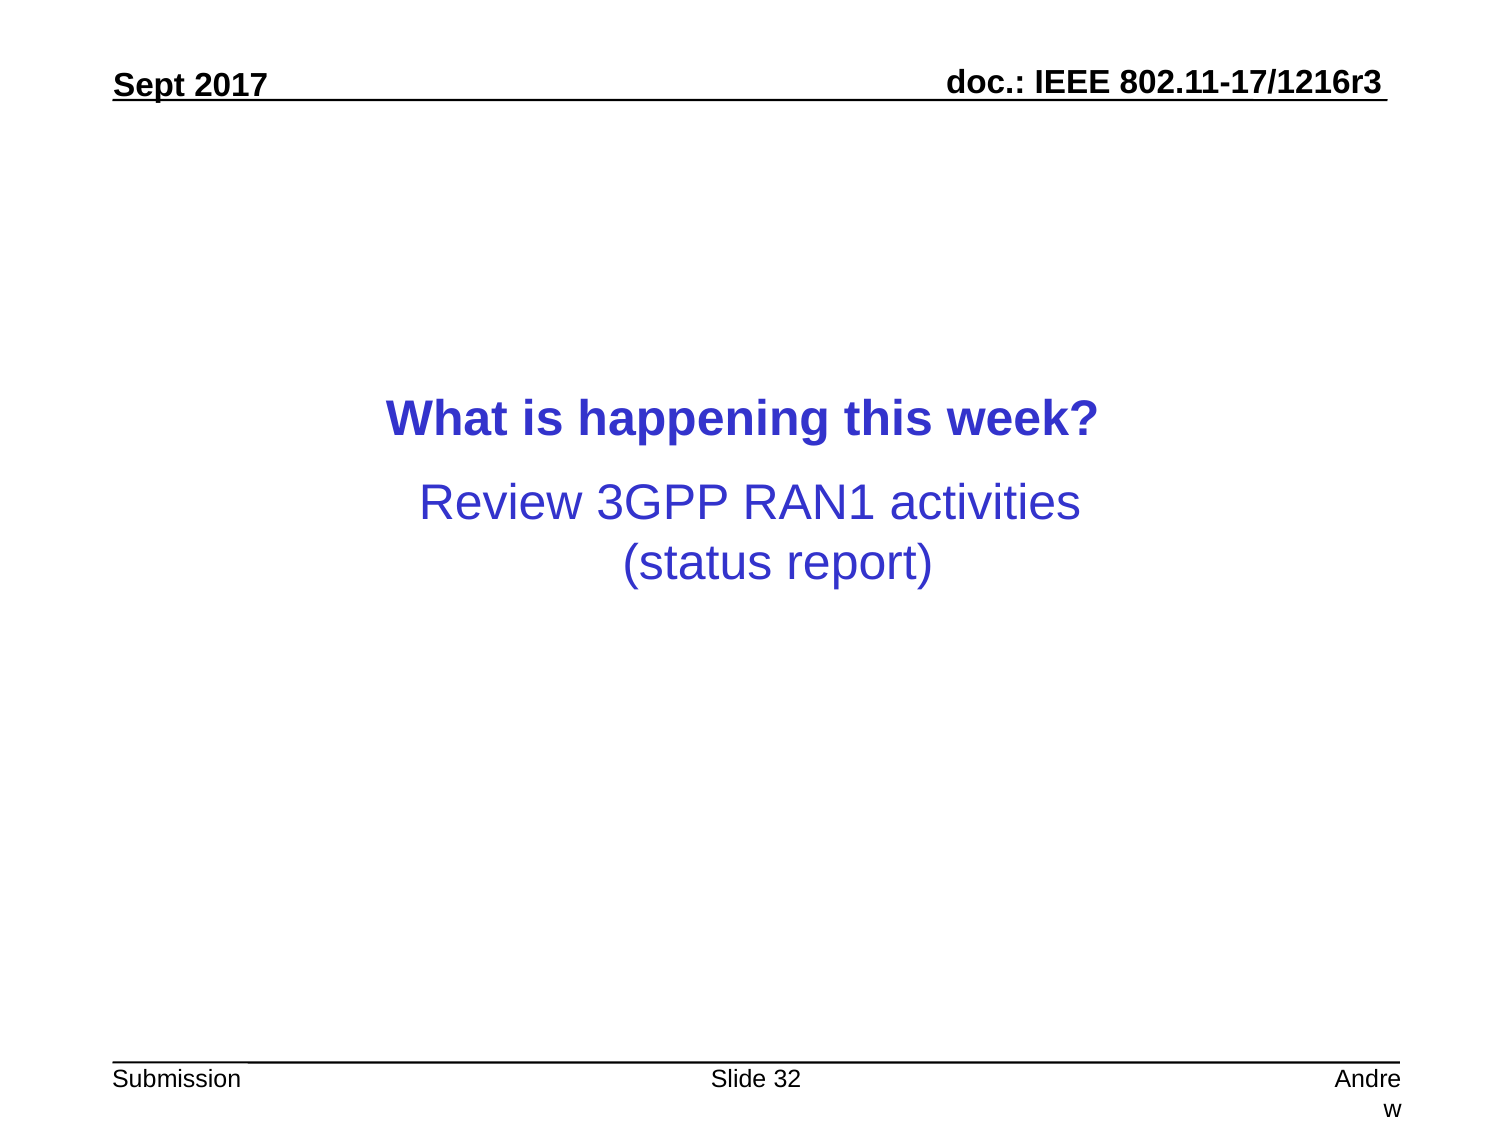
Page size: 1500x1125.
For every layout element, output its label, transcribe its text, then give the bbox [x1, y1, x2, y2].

slide_number Slide 32 [709, 1061, 803, 1093]
list What is happening this week? Review 3GPP RAN1 activities (status report) [112, 324, 1388, 650]
footer Andrew Myles, Cisco [1320, 1061, 1402, 1093]
